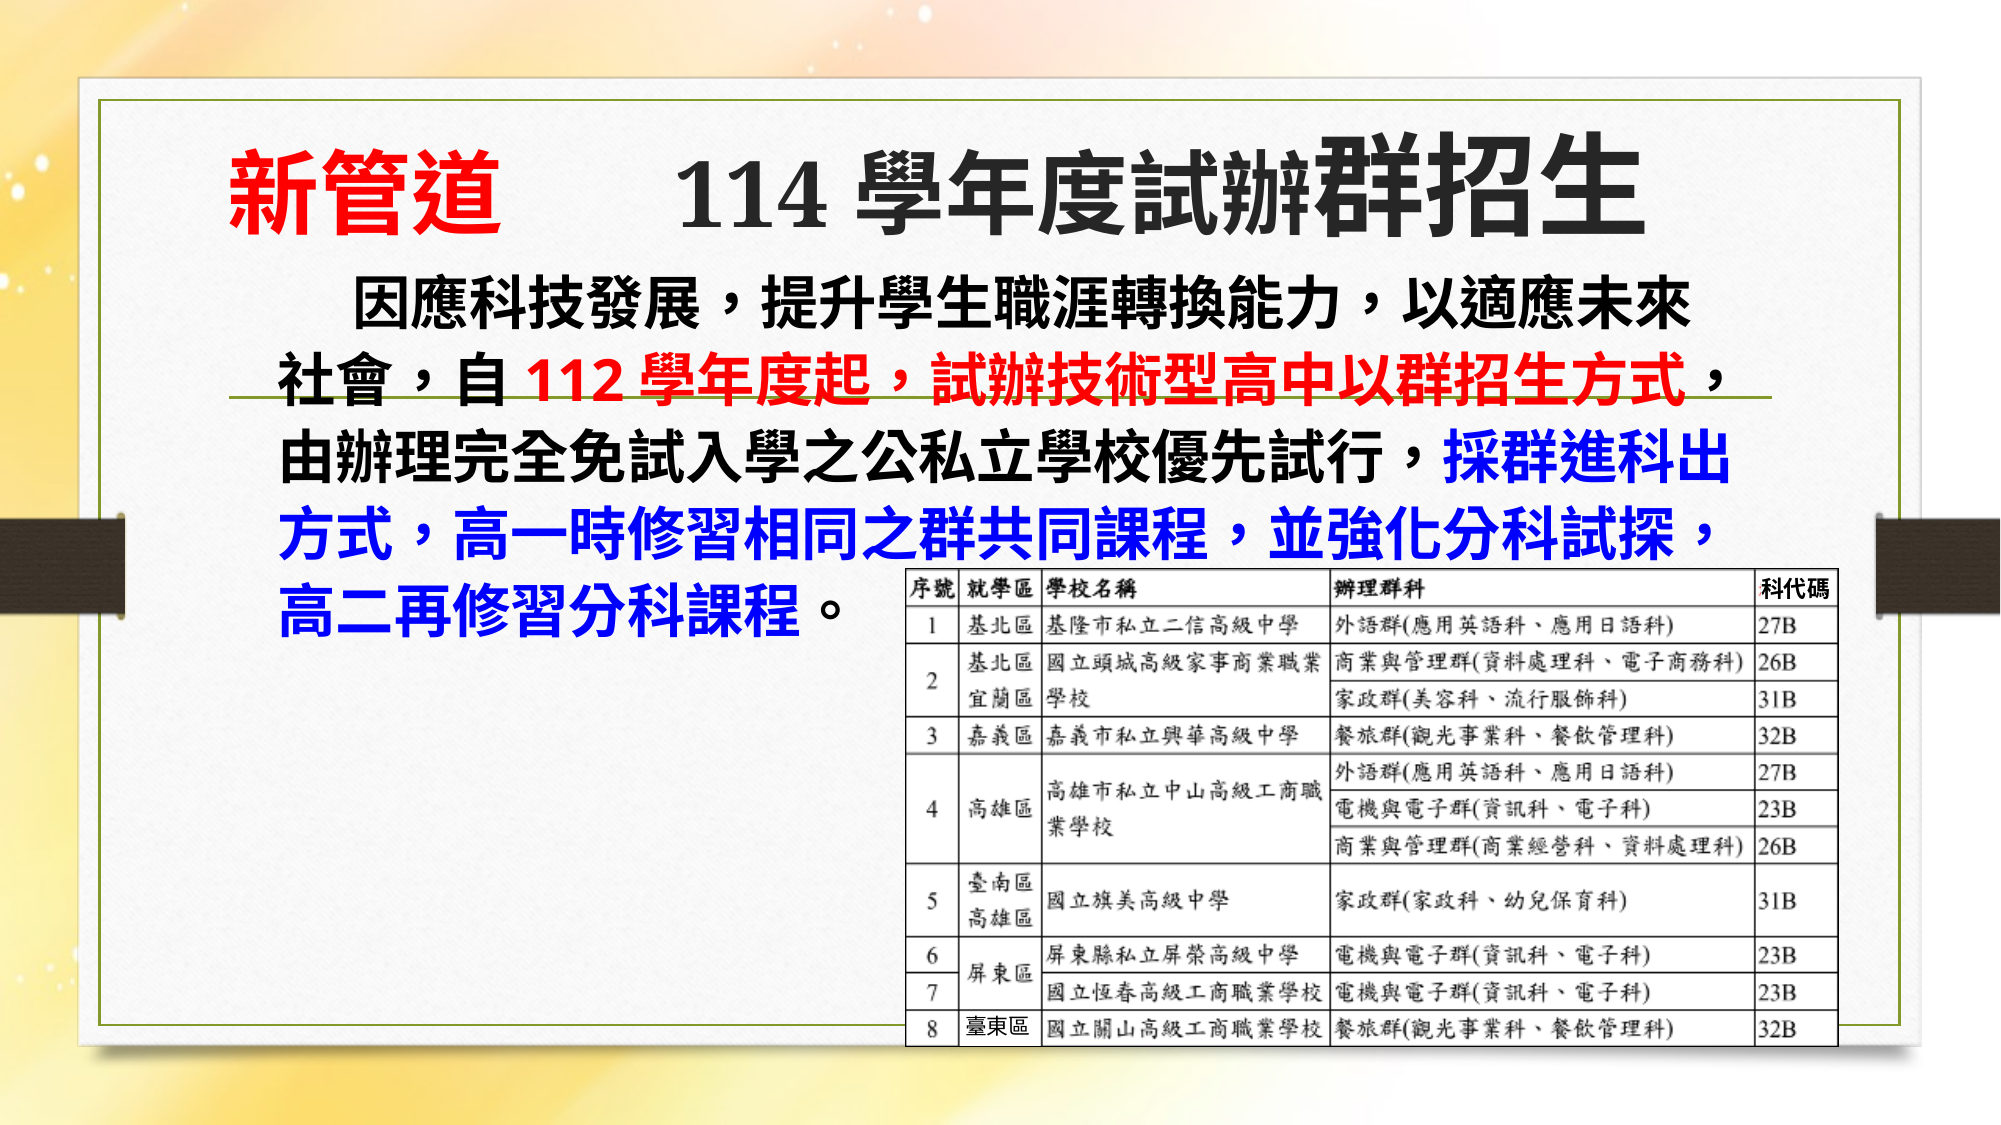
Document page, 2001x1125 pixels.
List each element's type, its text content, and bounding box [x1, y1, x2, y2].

text_box 因應科技發展，提升學生職涯轉換能力，以適應未來社會，自112學年度起，試辦技術型高中以群招生方式，由辦理完全免試入學之公私立學校優先試行，採群進科出方式，高一時修習相同之群共同課程，並強化分科試探，高二再修習分科課程。 [262, 252, 1753, 652]
picture [0, 0, 2001, 1125]
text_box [905, 568, 1839, 1047]
title 新管道 114學年度試辦群招生 [151, 71, 1727, 286]
